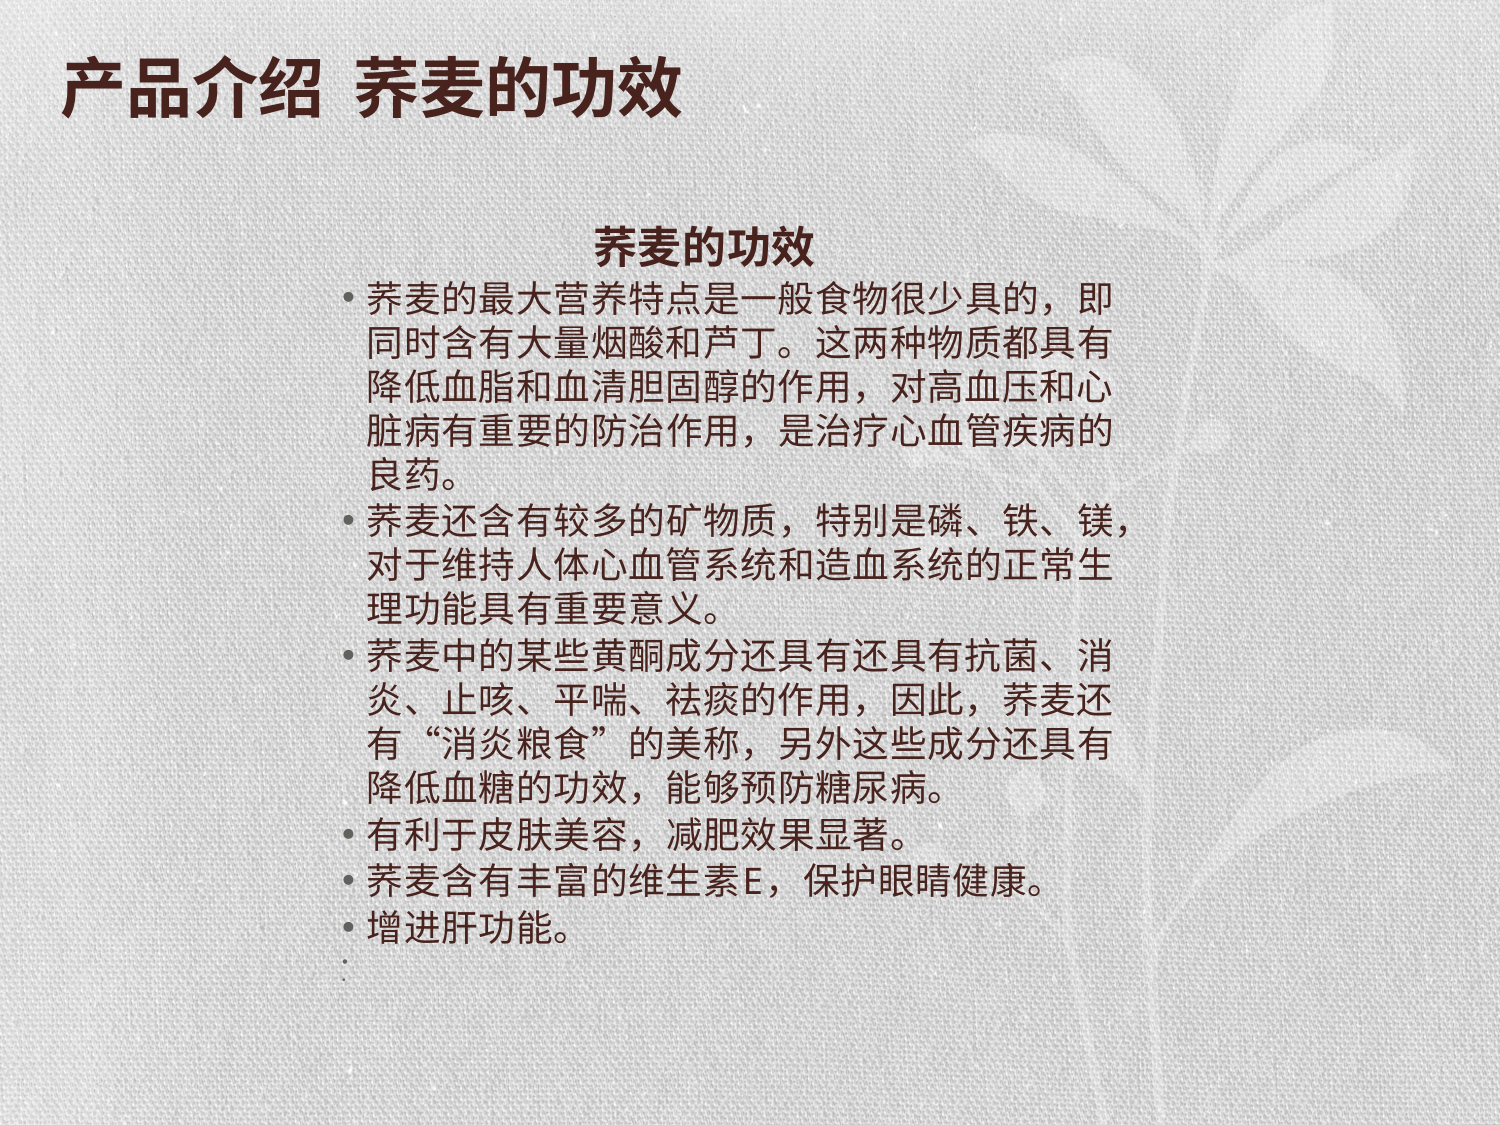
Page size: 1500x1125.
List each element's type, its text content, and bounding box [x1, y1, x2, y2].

title 产品介绍 荞麦的功效 [45, 37, 1455, 213]
list 荞麦的功效 荞麦的最大营养特点是一般食物很少具的，即同时含有大量烟酸和芦丁。这两种物质都具有降低血脂和血清胆固醇的作用，对高血压和心脏病有重要的防治作用，是治疗心血管疾病的良药。 荞麦还含有较多的矿物质，特别是磷、铁、镁，对于维持人体心血管系统和造血系统的正常生理功能具有重要意义。 荞麦中的某些黄酮成分还具有还具有抗菌、消炎、止咳、平喘、祛痰的作用，因此，荞麦还有“消炎粮食”的美称，另外这些成分还具有降低血糖的功效，能够预防糖尿病。 有利于皮肤美容，减肥效果显著。 荞麦含有丰富的维生素E，保护眼睛健康。 增进肝功能。 [327, 212, 1147, 1023]
